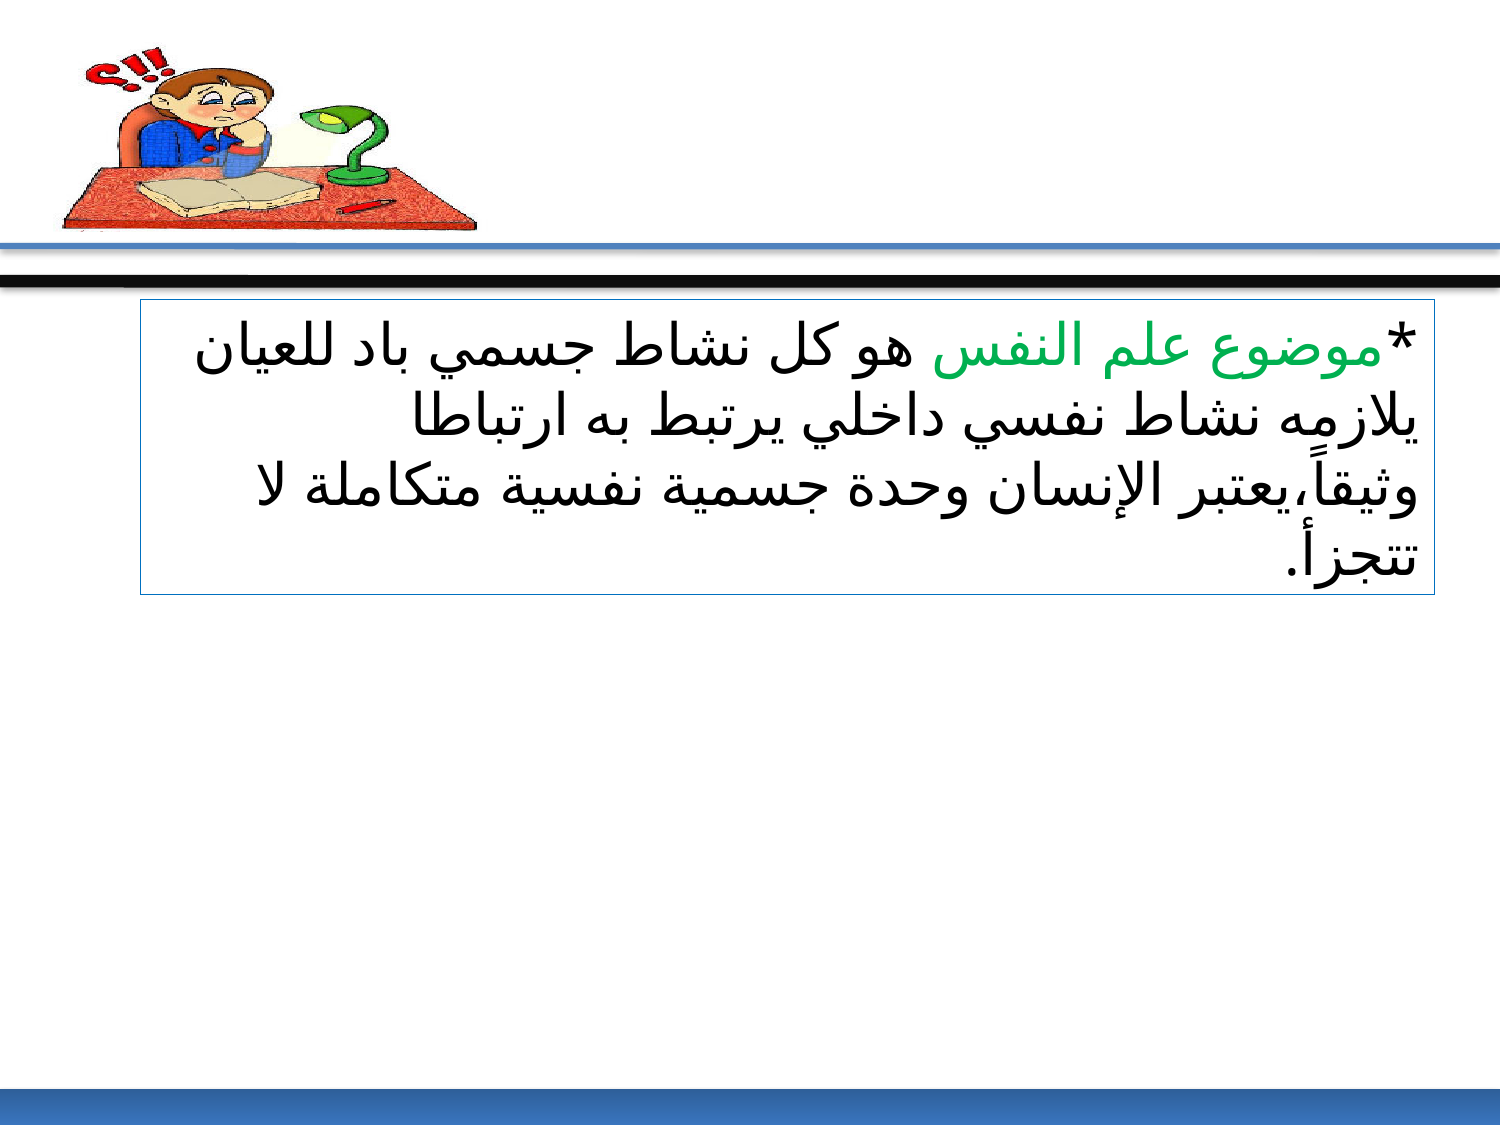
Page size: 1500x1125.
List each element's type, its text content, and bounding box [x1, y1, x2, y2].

text_box *موضوع علم النفس هو كل نشاط جسمي باد للعيان يلازمه نشاط نفسي داخلي يرتبط به ارتباطا وثيقاً،يعتبر الإنسان وحدة جسمية نفسية متكاملة لا تتجزأ. [140, 299, 1435, 595]
text_box [0, 1089, 1500, 1125]
picture [40, 42, 493, 232]
